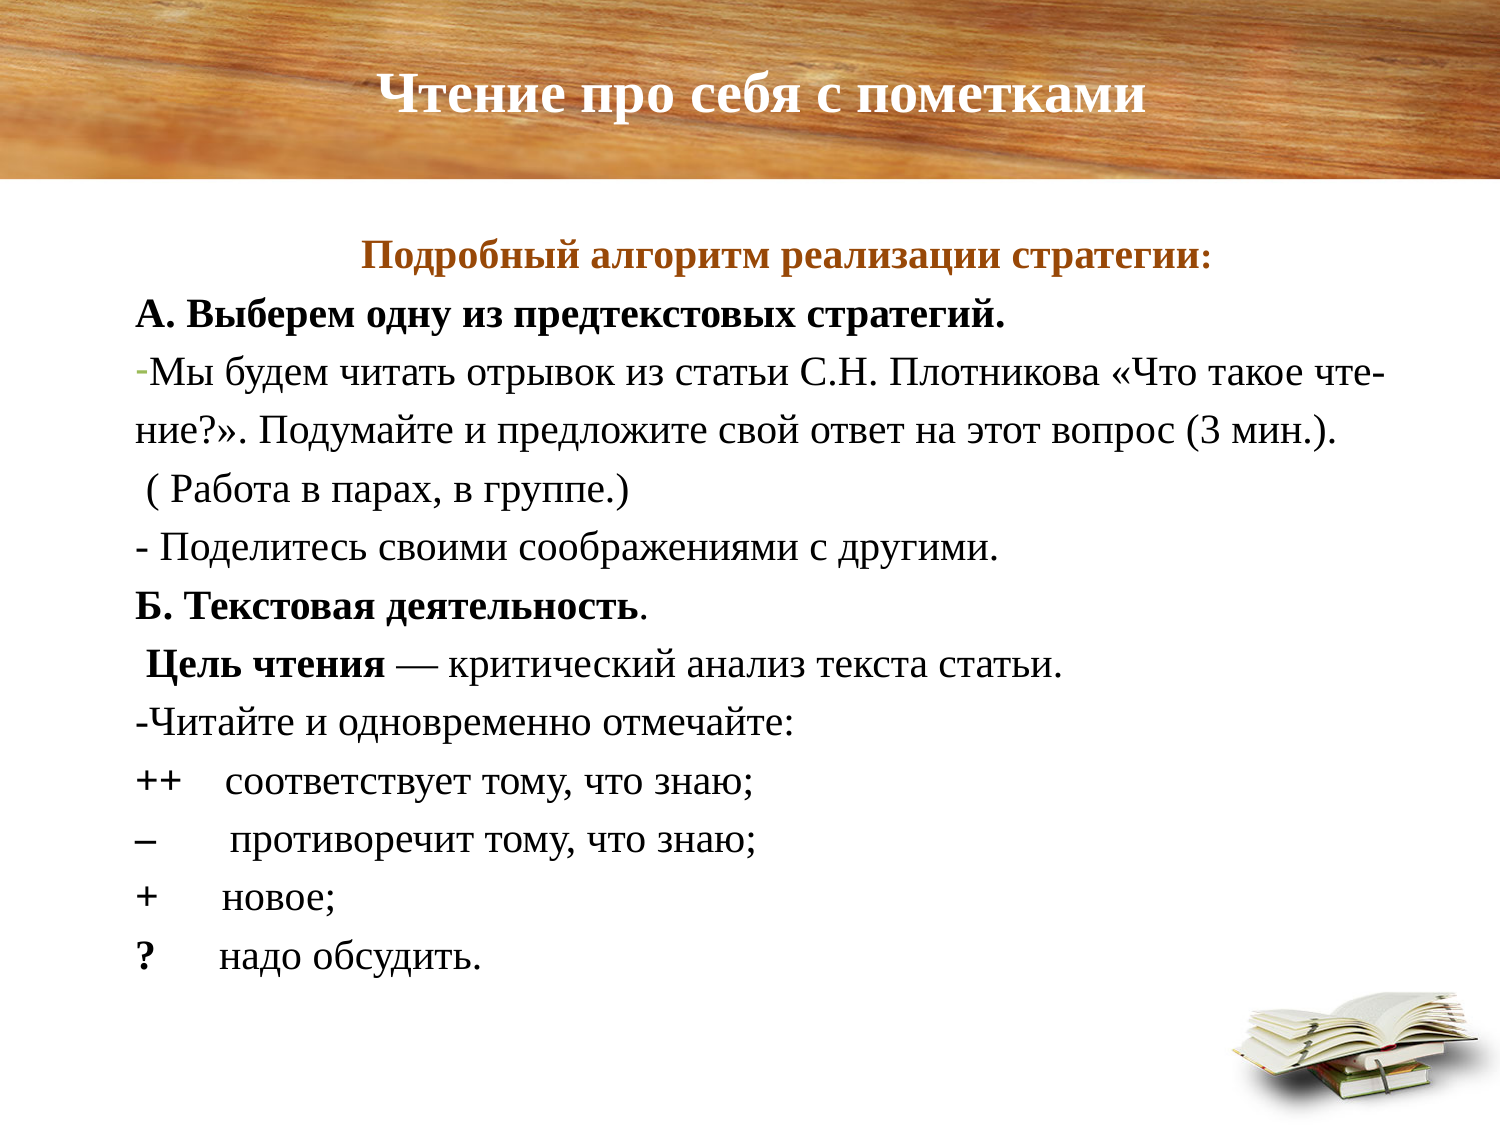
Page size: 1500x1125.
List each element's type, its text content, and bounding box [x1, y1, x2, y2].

picture [0, 0, 1500, 1125]
list Чтение про себя с пометками [86, 30, 1437, 149]
list Подробный алгоритм реализации стратегии: А. Выберем одну из предтекстовых стратегий. Мы будем читать отрывок из статьи С.Н. Плотникова «Что такое чте- ние?». Подумайте и предложите свой ответ на этот вопрос (3 мин.). ( Работа в парах, в группе.) - Поделитесь своими соображениями с другими. Б. Текстовая деятельность. Цель чтения — критический анализ текста статьи. -Читайте и одновременно отмечайте: ++ соответствует тому, что знаю; – противоречит тому, что знаю; + новое; ? надо обсудить. [70, 219, 1454, 1006]
